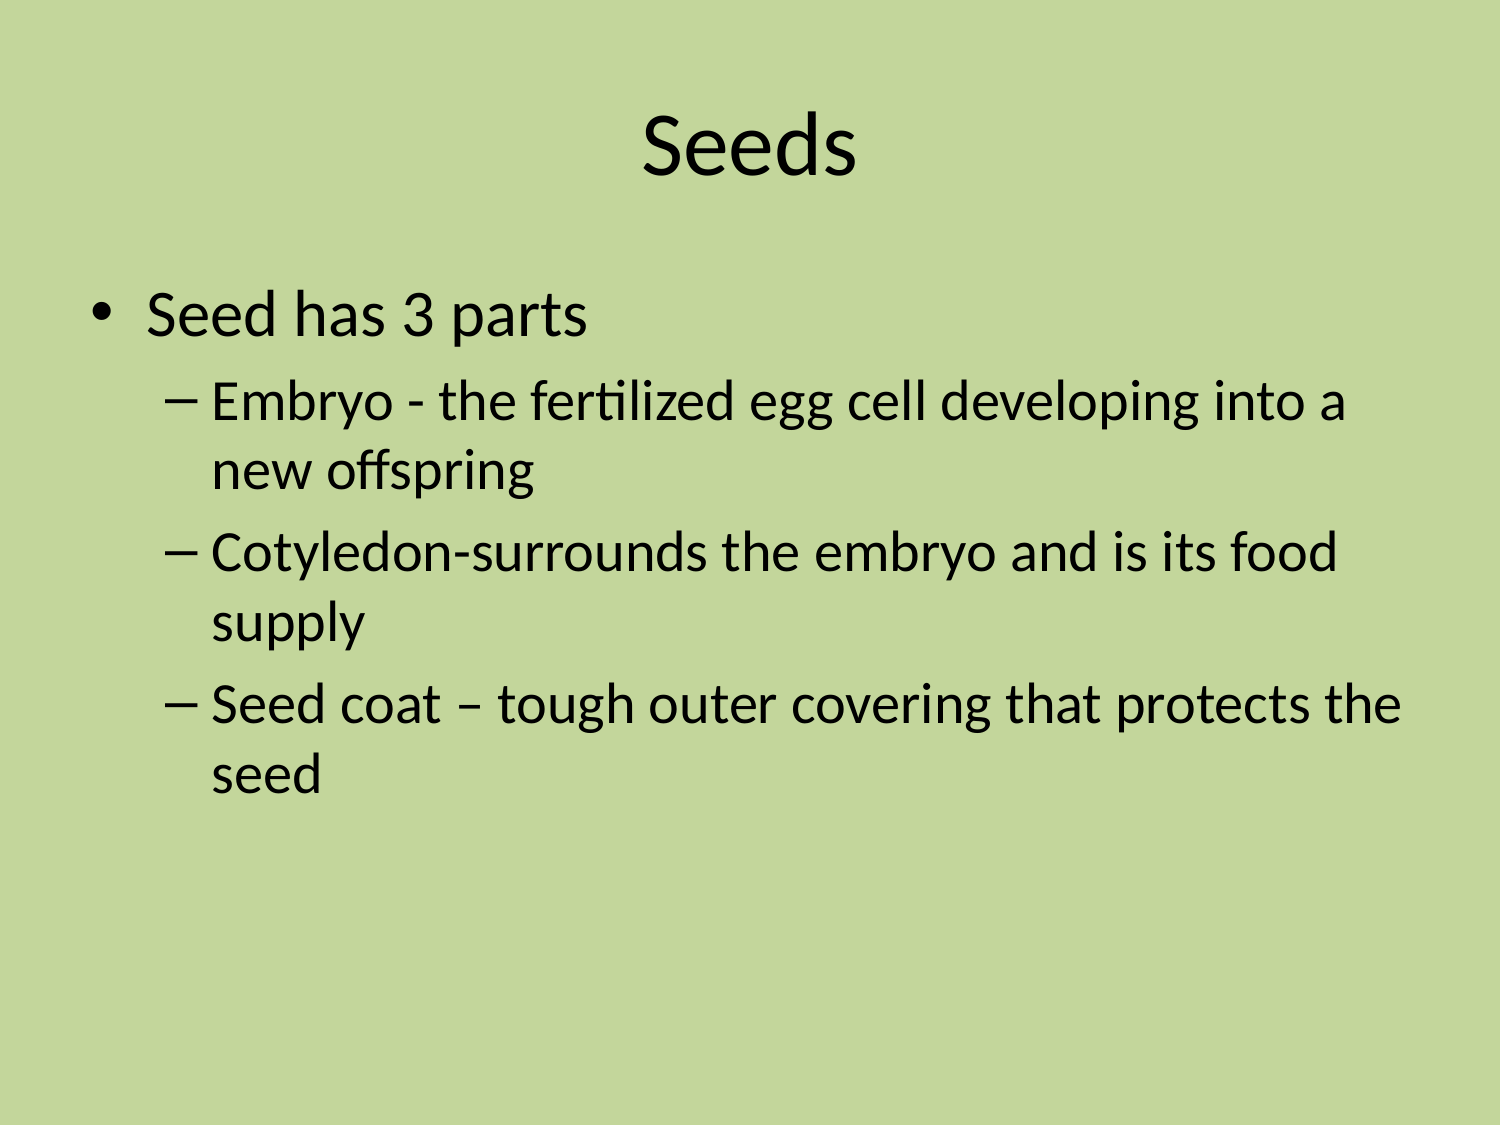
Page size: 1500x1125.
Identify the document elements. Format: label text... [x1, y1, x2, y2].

list Seed has 3 parts Embryo - the fertilized egg cell developing into a new offspring Cotyledon-surrounds the embryo and is its food supply Seed coat – tough outer covering that protects the seed [75, 262, 1425, 1005]
title Seeds [75, 45, 1425, 233]
